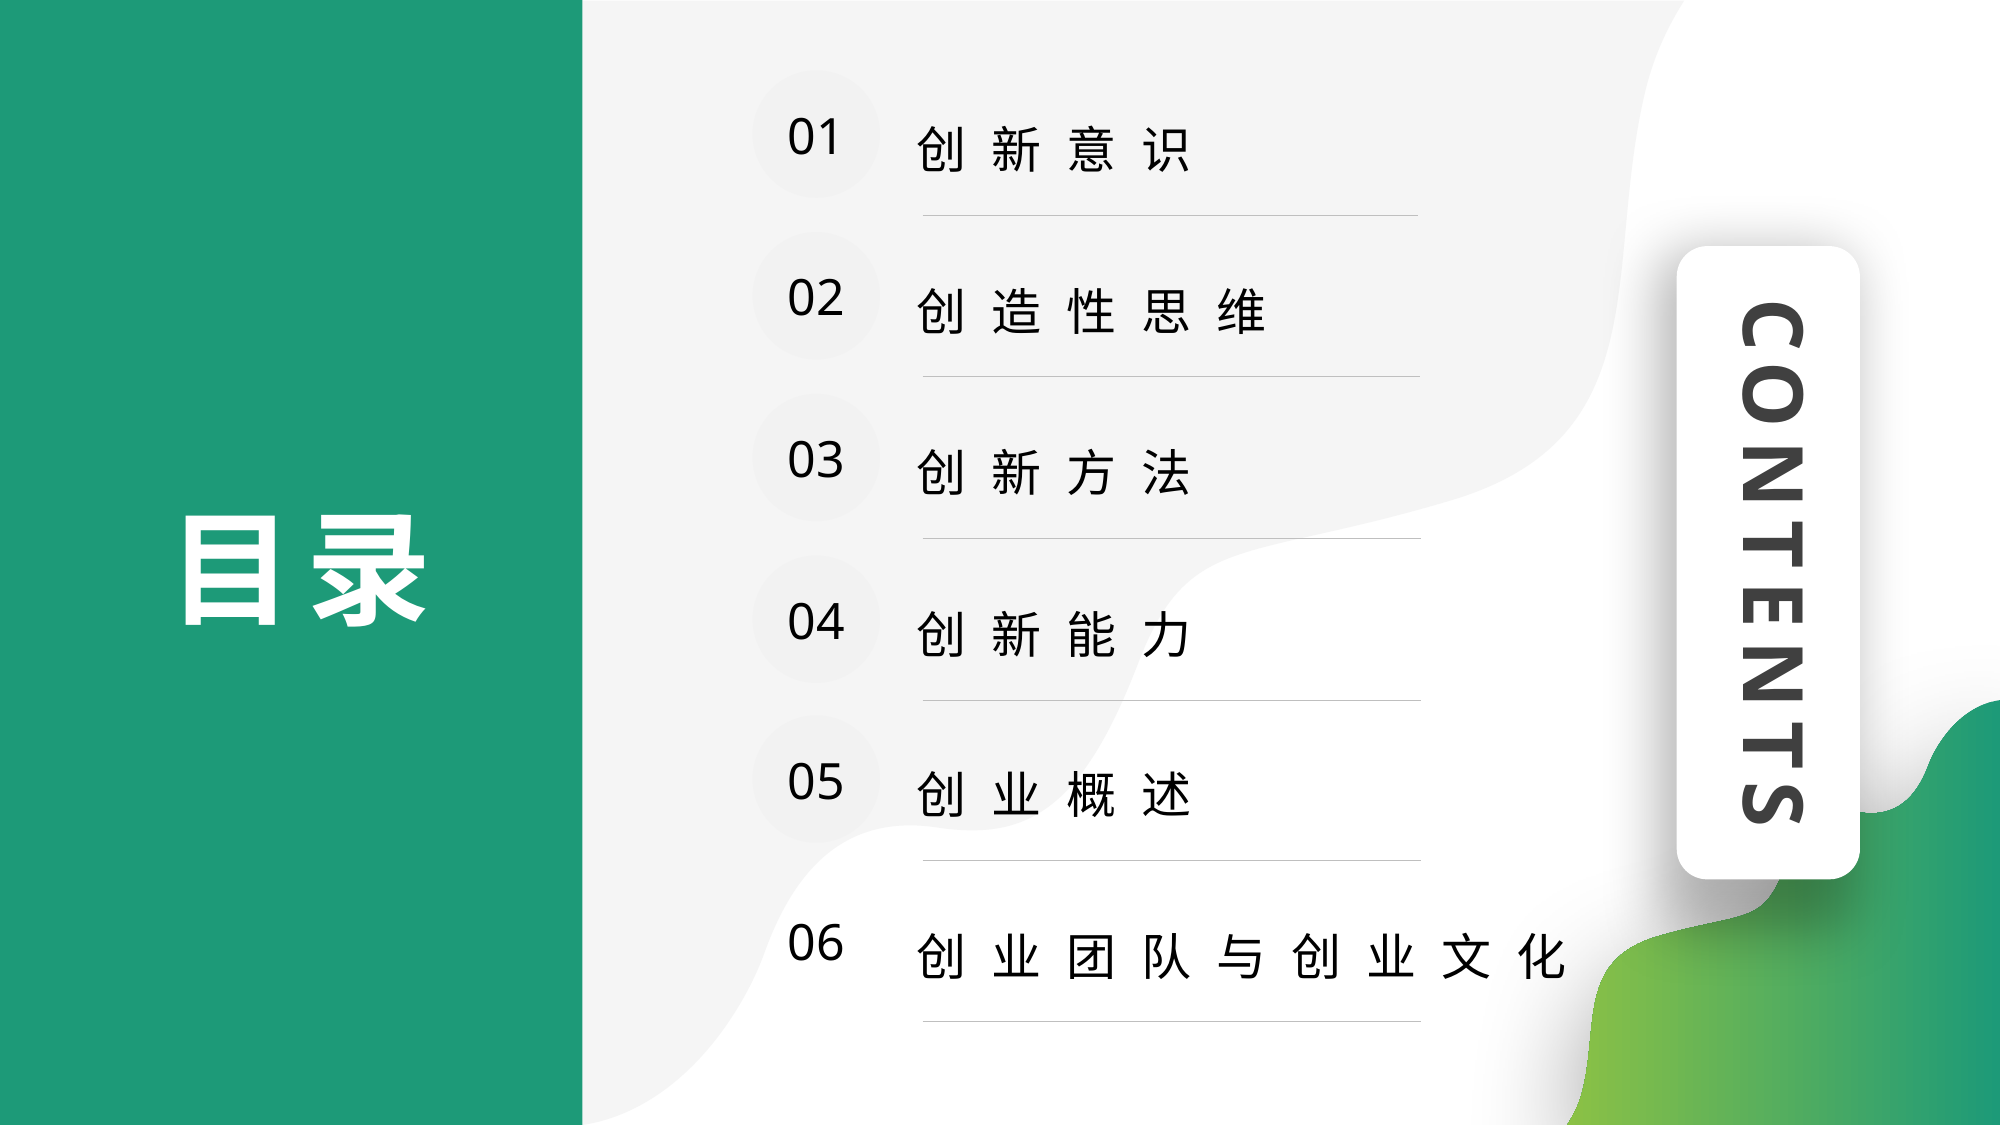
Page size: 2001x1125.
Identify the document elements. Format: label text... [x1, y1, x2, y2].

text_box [1676, 246, 1860, 880]
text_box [752, 393, 1490, 539]
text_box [752, 231, 1514, 377]
text_box 目录 [114, 489, 468, 640]
text_box [1566, 699, 2000, 1125]
text_box [0, 0, 583, 1125]
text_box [752, 70, 1498, 215]
text_box [583, 0, 1685, 1125]
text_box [752, 876, 1654, 1022]
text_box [752, 715, 1490, 860]
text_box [752, 555, 1486, 701]
